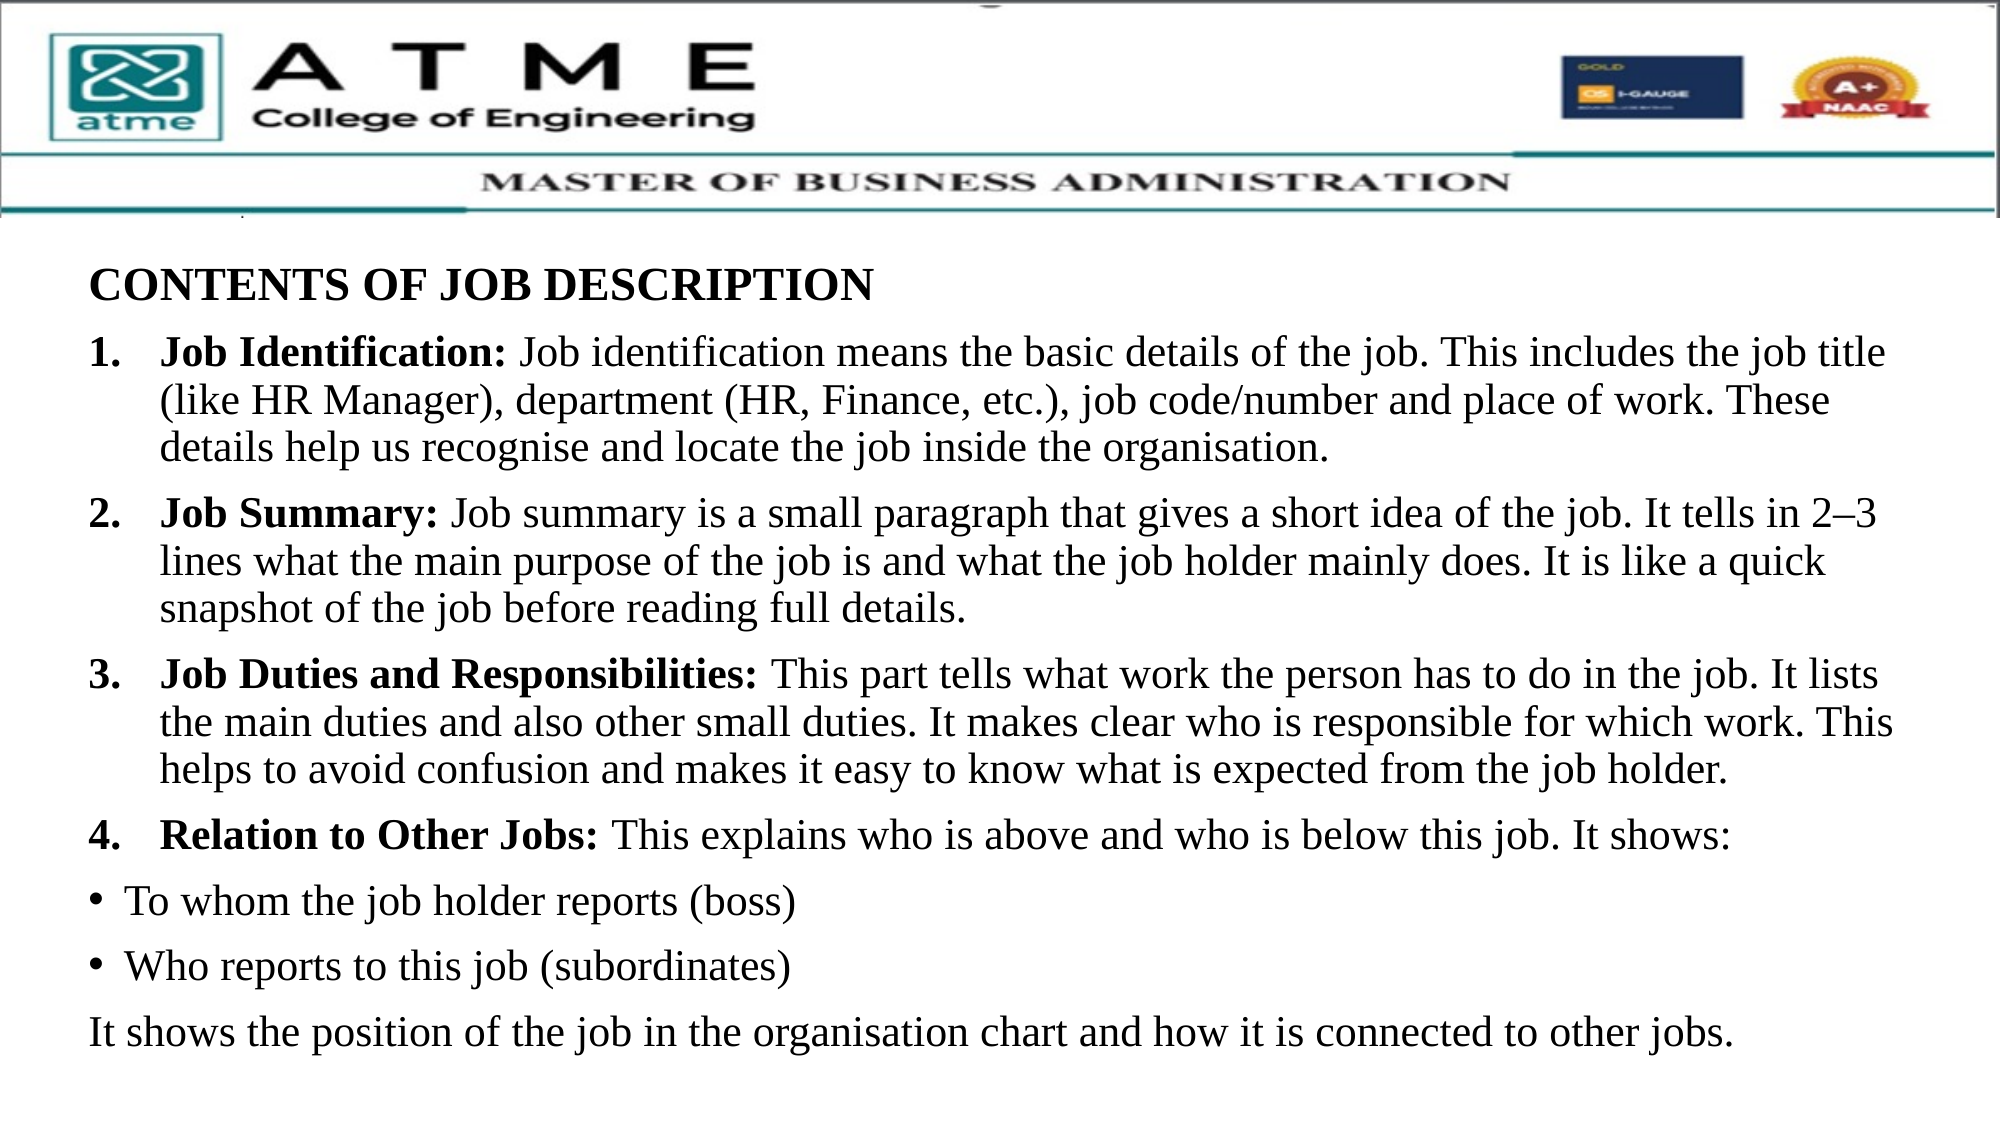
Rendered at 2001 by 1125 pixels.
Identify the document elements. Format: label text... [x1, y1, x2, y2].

picture [0, 0, 2000, 218]
list CONTENTS OF JOB DESCRIPTION Job Identification: Job identification means the basic details of the job. This includes the job title (like HR Manager), department (HR, Finance, etc.), job code/number and place of work. These details help us recognise and locate the job inside the organisation. Job Summary: Job summary is a small paragraph that gives a short idea of the job. It tells in 2–3 lines what the main purpose of the job is and what the job holder mainly does. It is like a quick snapshot of the job before reading full details. Job Duties and Responsibilities: This part tells what work the person has to do in the job. It lists the main duties and also other small duties. It makes clear who is responsible for which work. This helps to avoid confusion and makes it easy to know what is expected from the job holder. Relation to Other Jobs: This explains who is above and who is below this job. It shows: To whom the job holder reports (boss) Who reports to this job (subordinates) It shows the position of the job in the organisation chart and how it is connected to other jobs. [73, 251, 1914, 1112]
